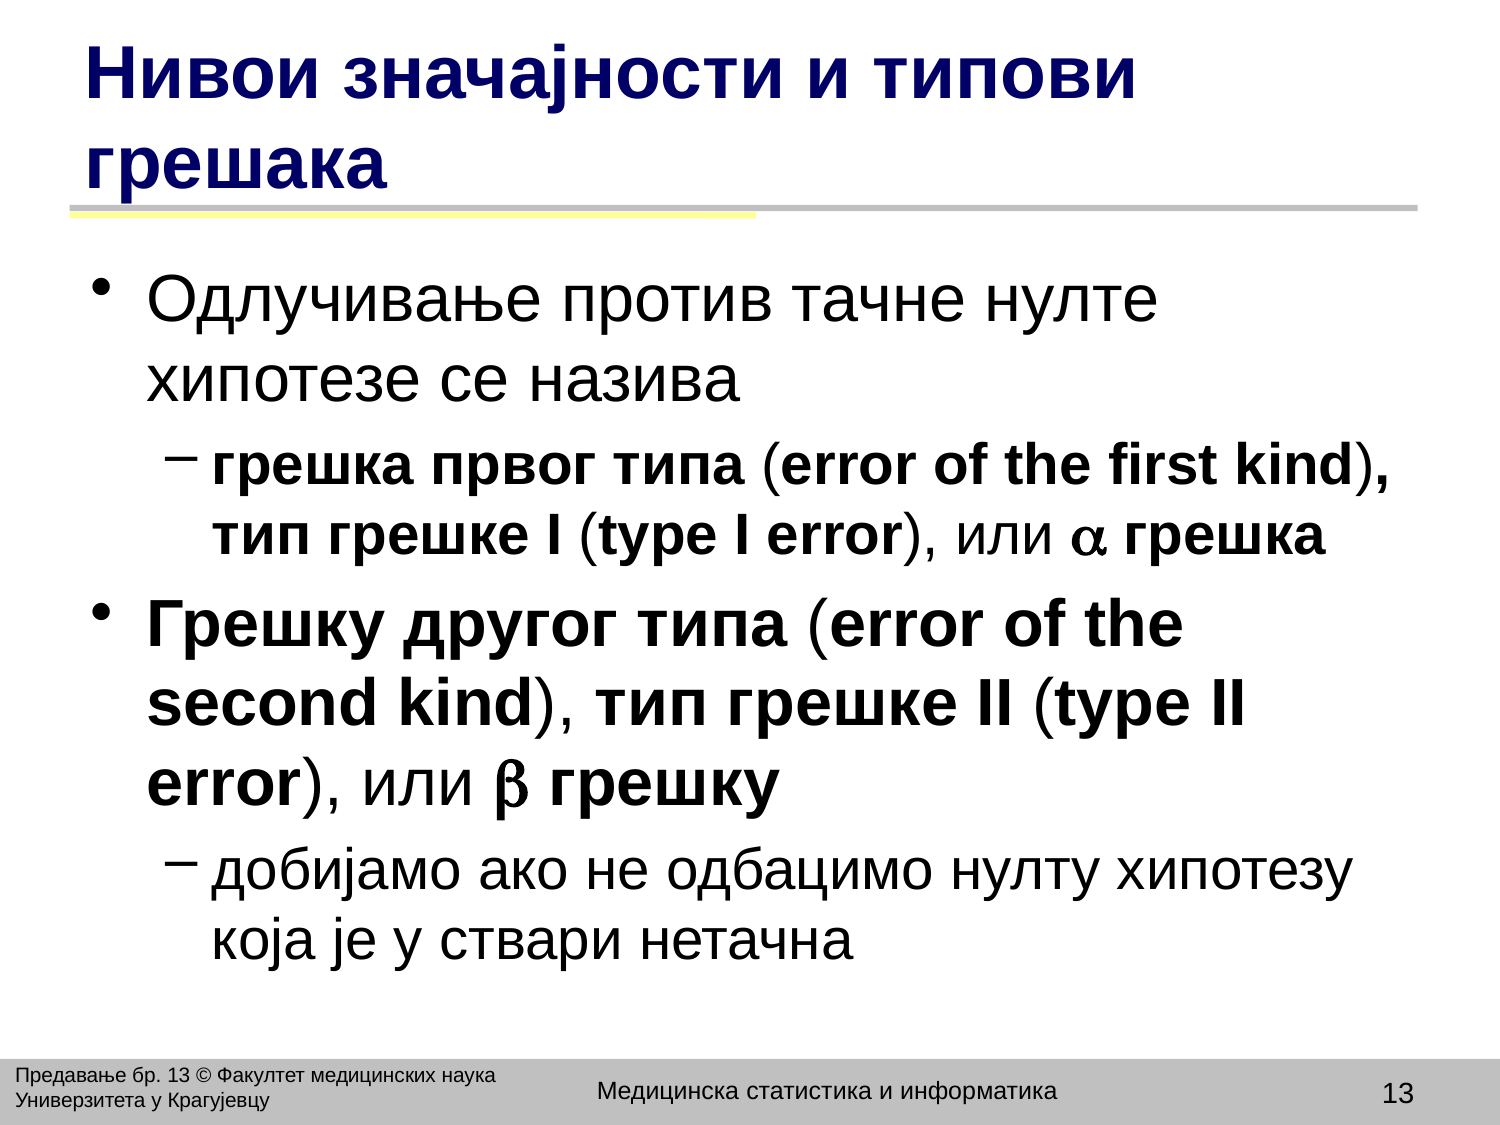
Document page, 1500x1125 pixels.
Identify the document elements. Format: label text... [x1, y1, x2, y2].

list Одлучивање против тачне нулте хипотезе се назива грешка првог типа (error of the first kind), тип грешке I (type I error), или  грешка Грешку другог типа (error of the second kind), тип грешке II (type II error), или  грешку добијамо ако не одбацимо нулту хипотезу која је у ствари нетачна [74, 246, 1426, 1023]
slide_number Предавање бр. 13 © Факултет медицинских наука Универзитета у Крагујевцу [0, 1053, 629, 1108]
footer Медицинска статистика и информатика [512, 1066, 1144, 1125]
slide_number 13 [1164, 1066, 1430, 1125]
title Нивои значајности и типови грешака [69, 19, 1426, 208]
